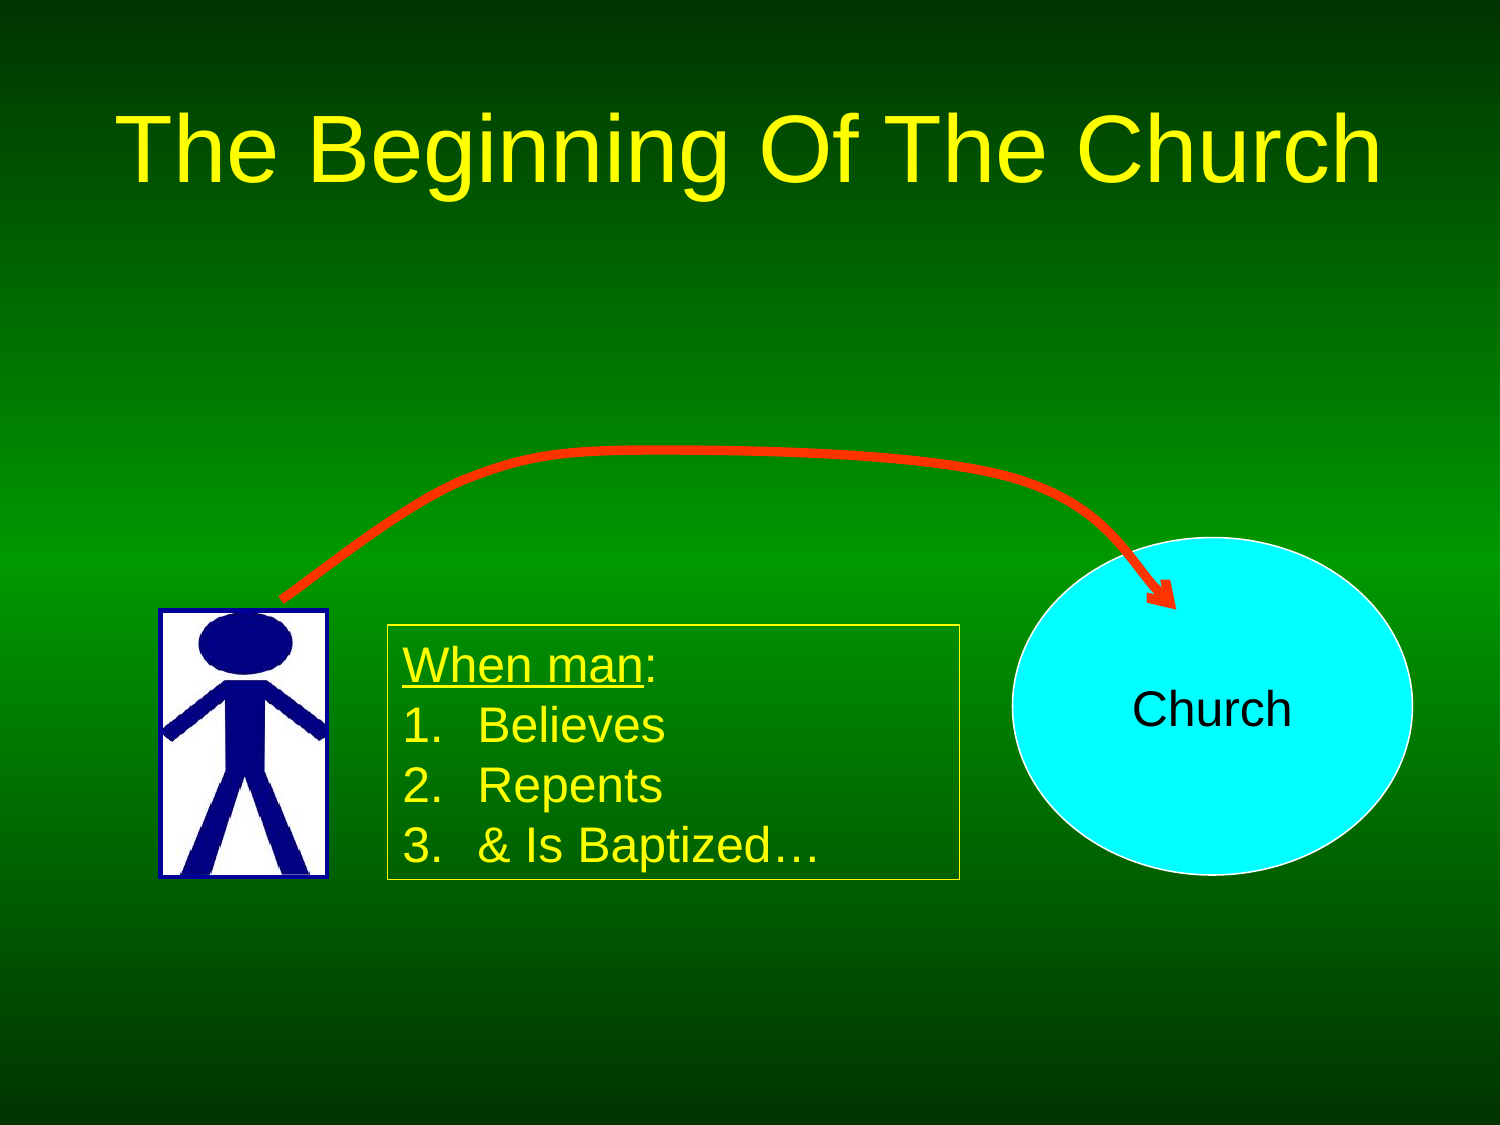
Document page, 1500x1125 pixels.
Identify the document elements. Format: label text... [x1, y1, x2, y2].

text_box Church [1012, 537, 1413, 876]
text_box [280, 449, 1177, 610]
title The Beginning Of The Church [37, 50, 1463, 238]
text_box When man: Believes Repents & Is Baptized… [387, 624, 960, 880]
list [162, 612, 326, 876]
